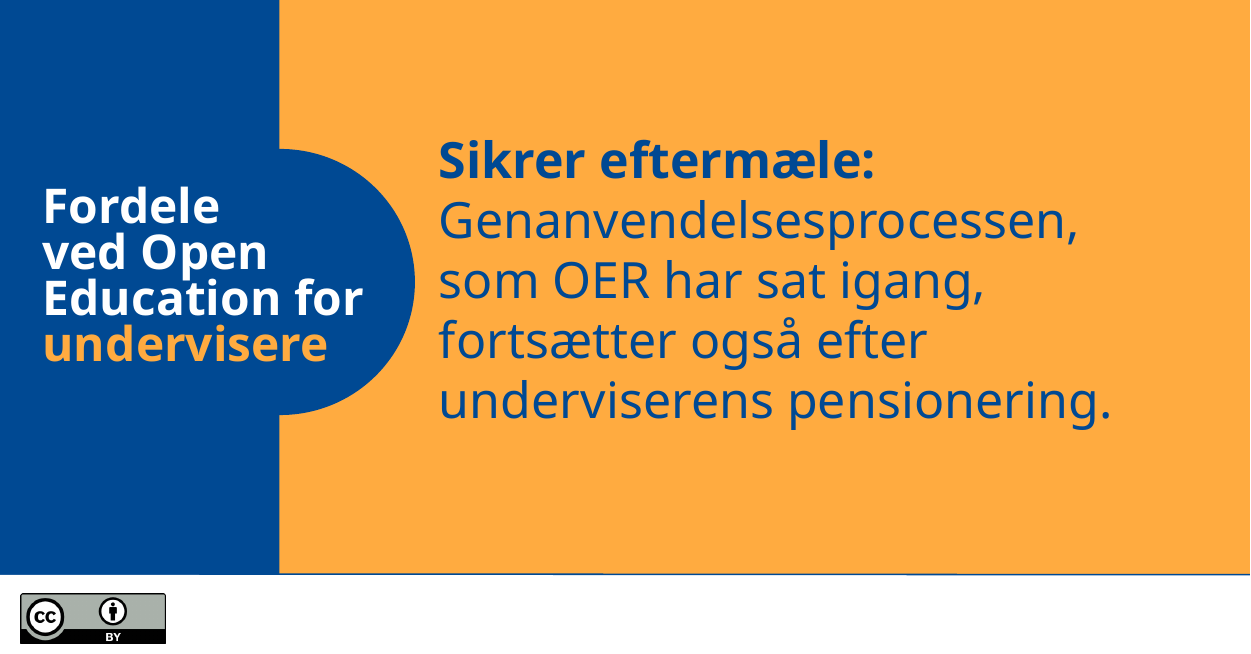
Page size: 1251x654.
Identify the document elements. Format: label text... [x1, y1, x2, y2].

text_box [206, 148, 355, 171]
text_box [196, 386, 365, 416]
text_box [0, 582, 1250, 654]
text_box Sikrer eftermæle: Genanvendelsesprocessen, som OER har sat igang, fortsætter også efter underviserens pensionering. [423, 113, 1186, 444]
text_box [0, 0, 280, 573]
picture [20, 592, 166, 645]
text_box Fordele ved Open Education for undervisere [27, 171, 415, 386]
